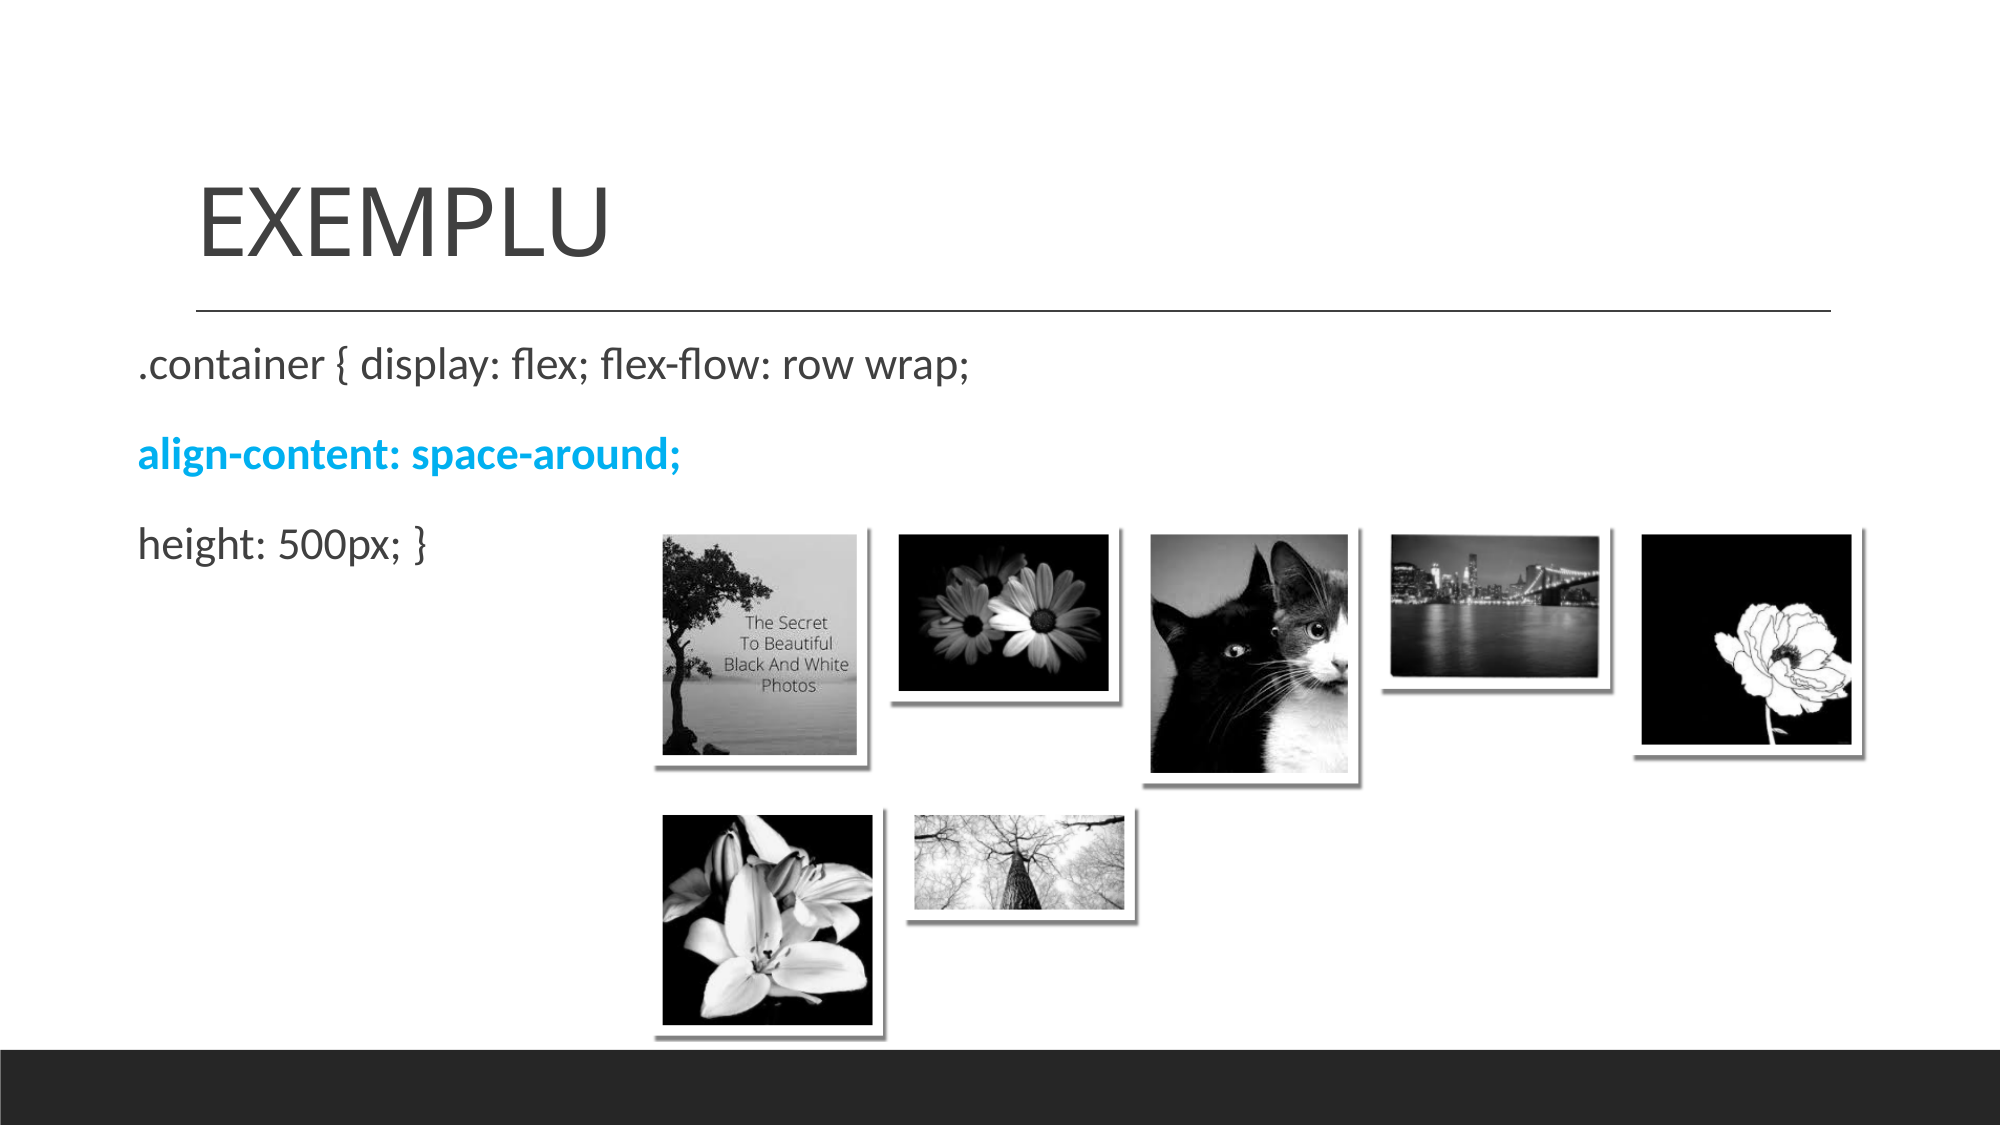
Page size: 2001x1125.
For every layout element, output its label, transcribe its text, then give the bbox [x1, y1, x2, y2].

title EXEMPLU [180, 47, 1830, 285]
list .container { display: flex; flex-flow: row wrap; align-content: space-around; height: 500px; } [137, 320, 1863, 581]
picture [648, 525, 1882, 1042]
